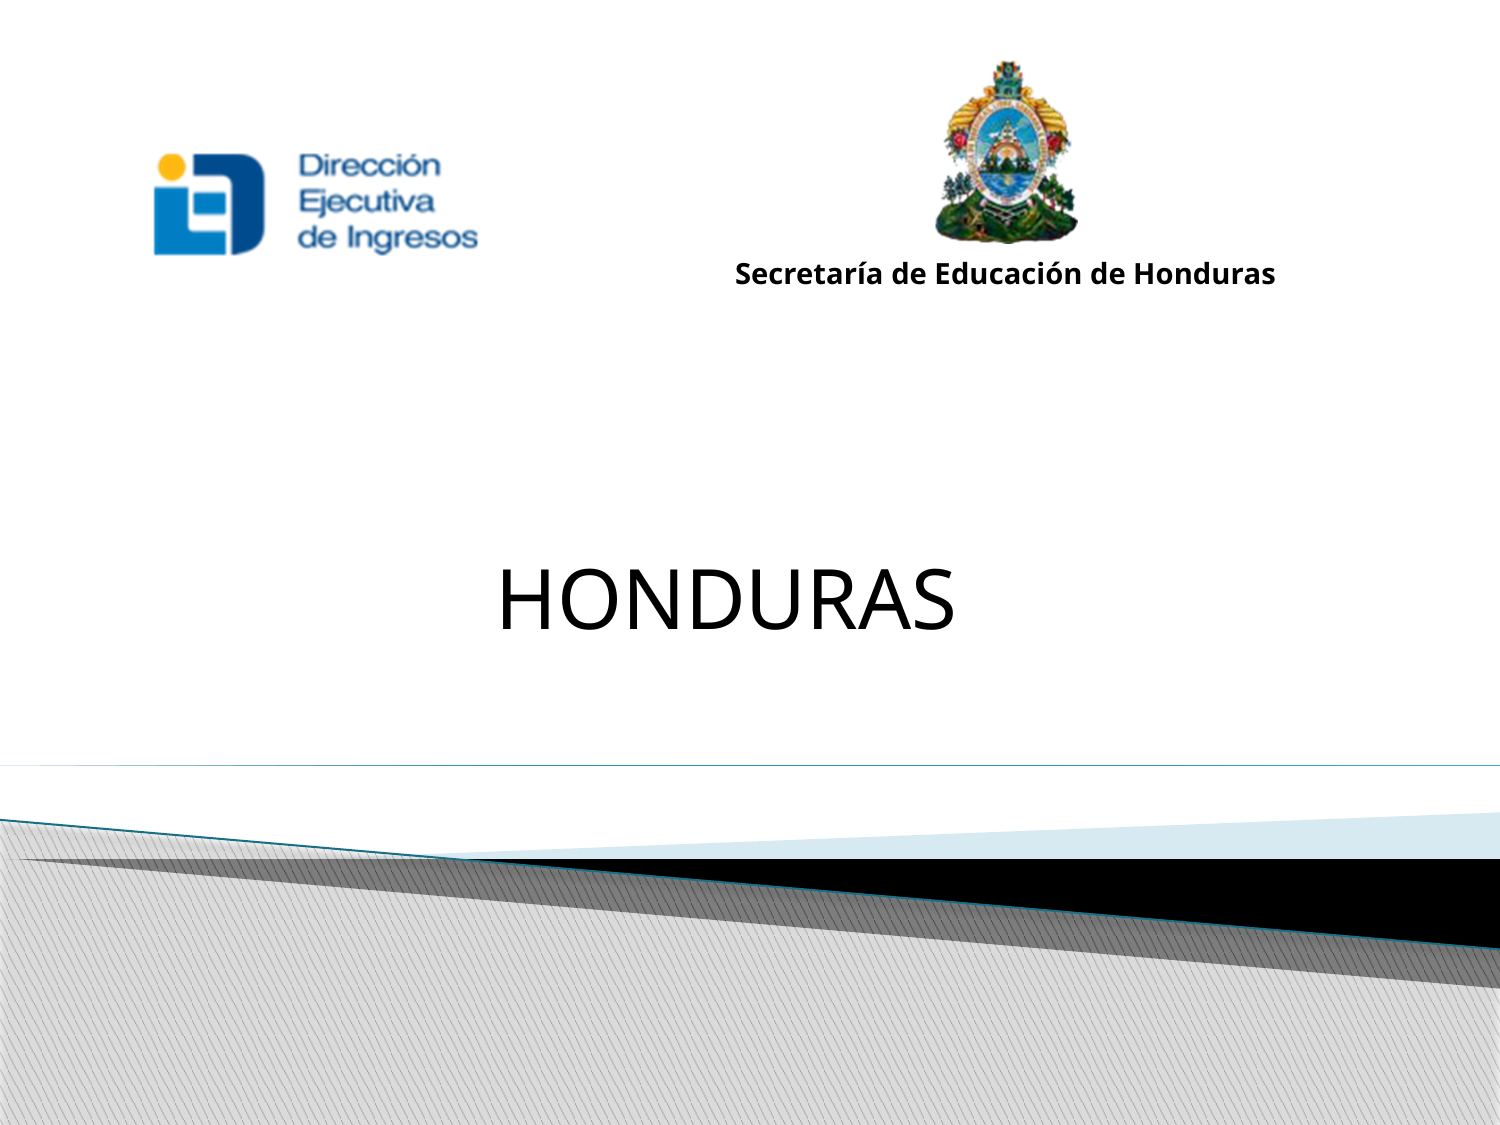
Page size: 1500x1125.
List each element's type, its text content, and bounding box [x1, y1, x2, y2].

picture [5, 859, 1500, 989]
text_box Secretaría de Educación de Honduras [720, 247, 1291, 298]
picture [933, 51, 1078, 244]
text_box HONDURAS [480, 538, 1202, 654]
picture [147, 136, 487, 277]
